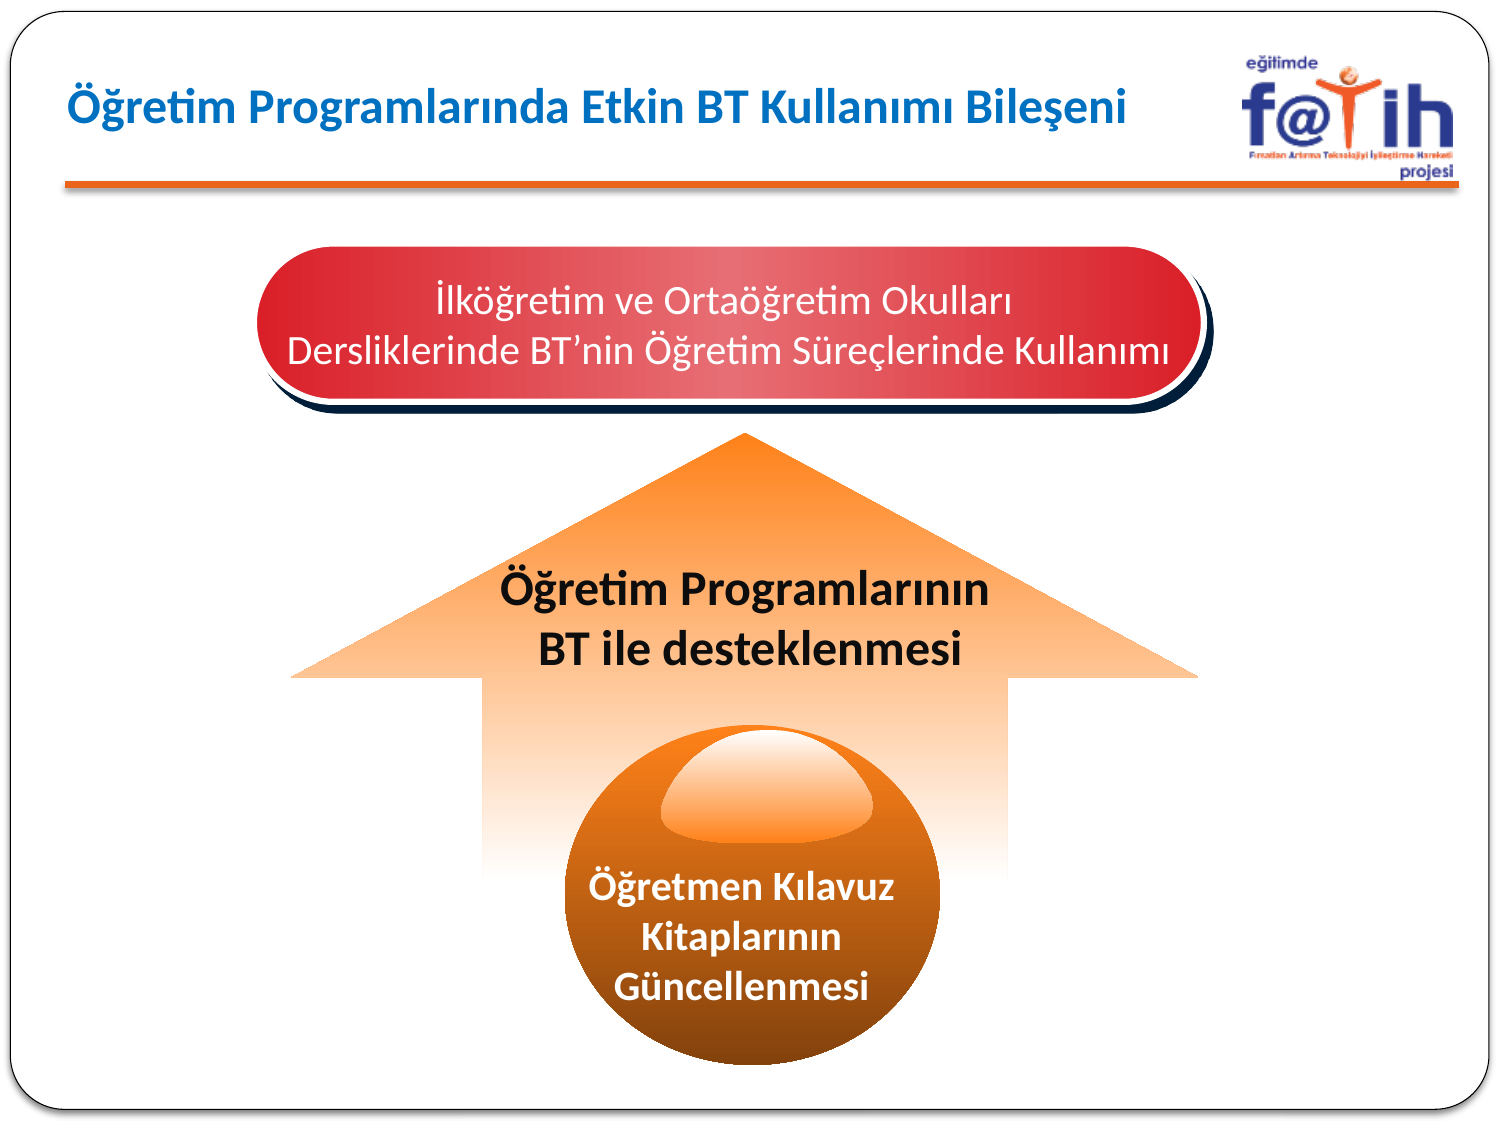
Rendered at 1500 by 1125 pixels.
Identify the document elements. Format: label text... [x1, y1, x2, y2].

text_box [1017, 579, 1199, 678]
text_box [291, 572, 1008, 883]
text_box [530, 432, 960, 548]
text_box Öğretim Programlarının BT ile desteklenmesi [485, 548, 1017, 683]
picture [1242, 54, 1453, 182]
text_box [564, 724, 941, 1066]
text_box İlköğretim ve Ortaöğretim Okulları Dersliklerinde BT’nin Öğretim Süreçlerinde Kullanımı [253, 243, 1204, 402]
text_box Öğretim Programlarında Etkin BT Kullanımı Bileşeni [53, 66, 1187, 149]
